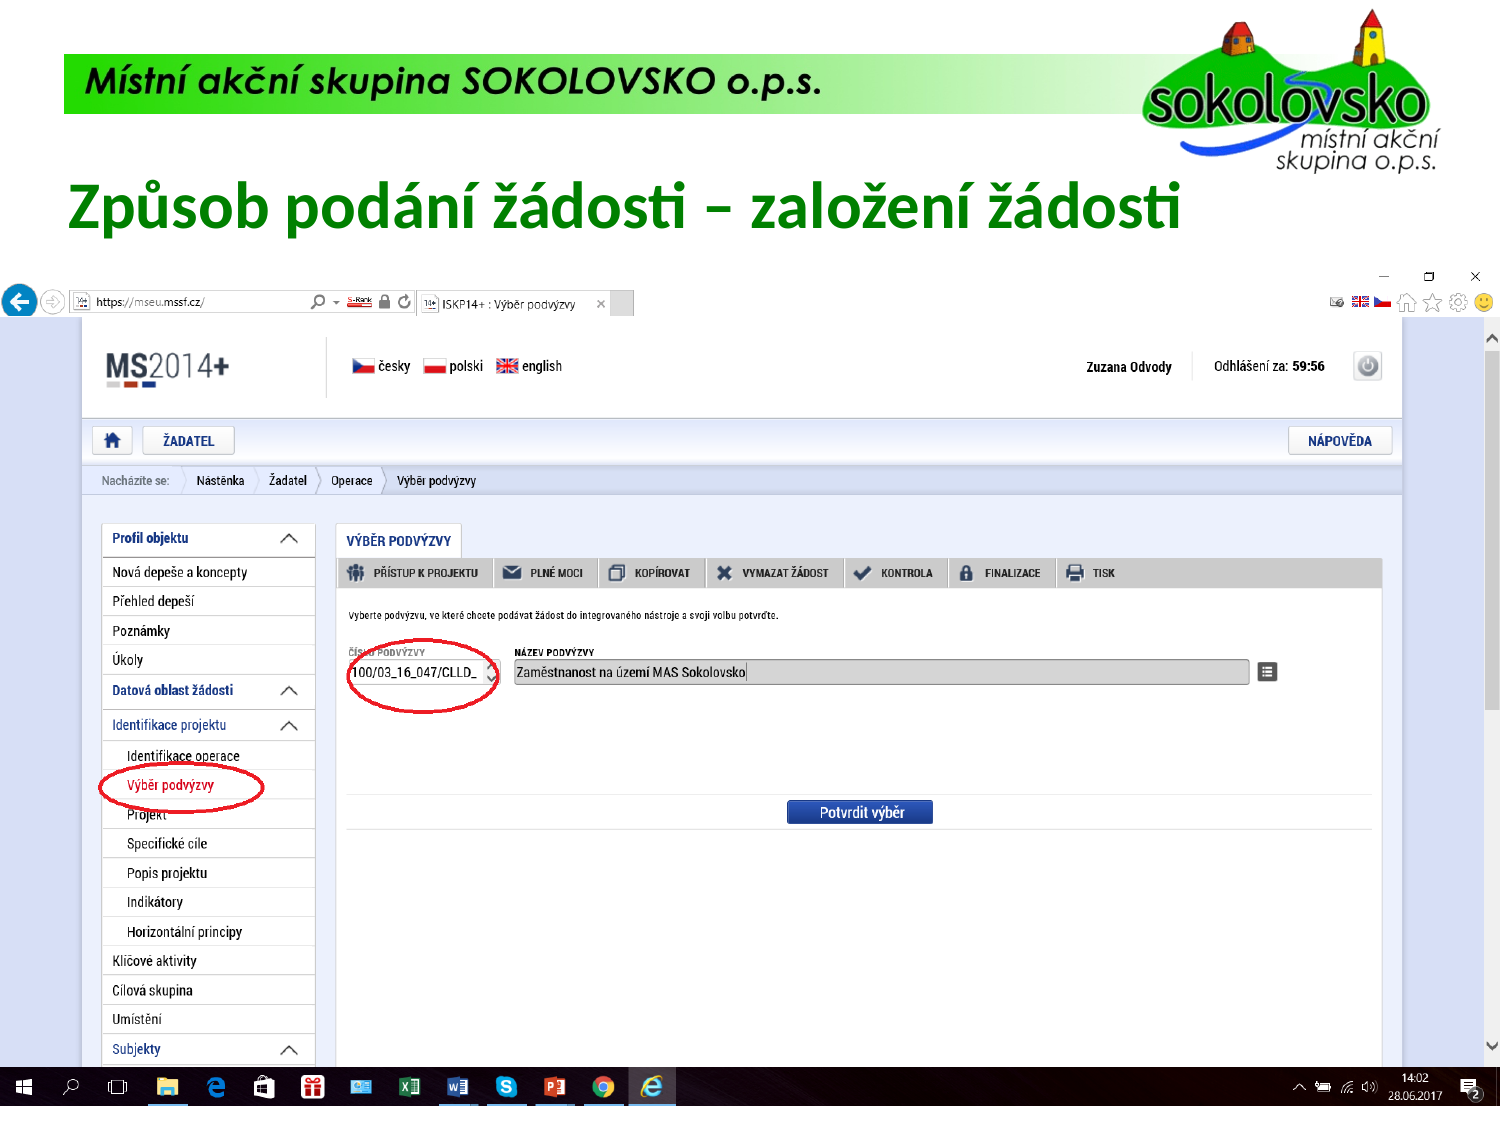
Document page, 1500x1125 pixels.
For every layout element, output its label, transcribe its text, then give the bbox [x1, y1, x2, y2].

picture [0, 261, 1500, 1107]
title Způsob podání žádosti – založení žádosti [53, 137, 1404, 260]
picture [64, 0, 1455, 197]
